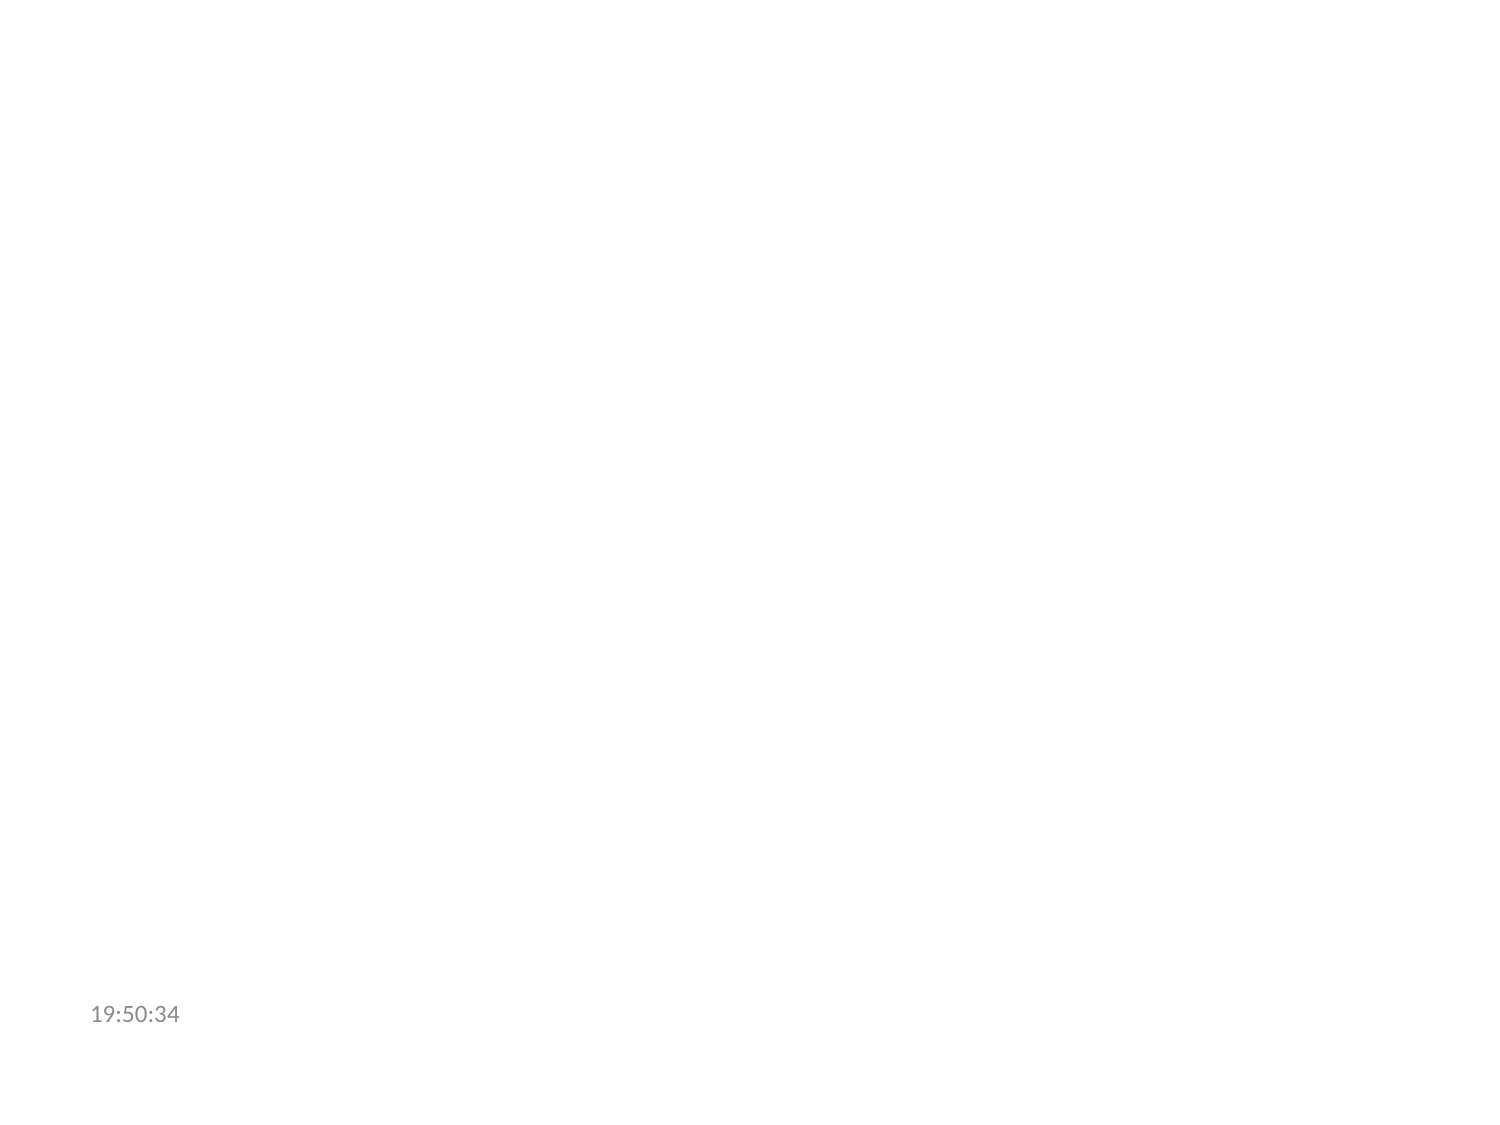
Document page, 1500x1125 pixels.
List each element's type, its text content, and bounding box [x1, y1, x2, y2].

text_box 15:35:09 [75, 982, 425, 1043]
